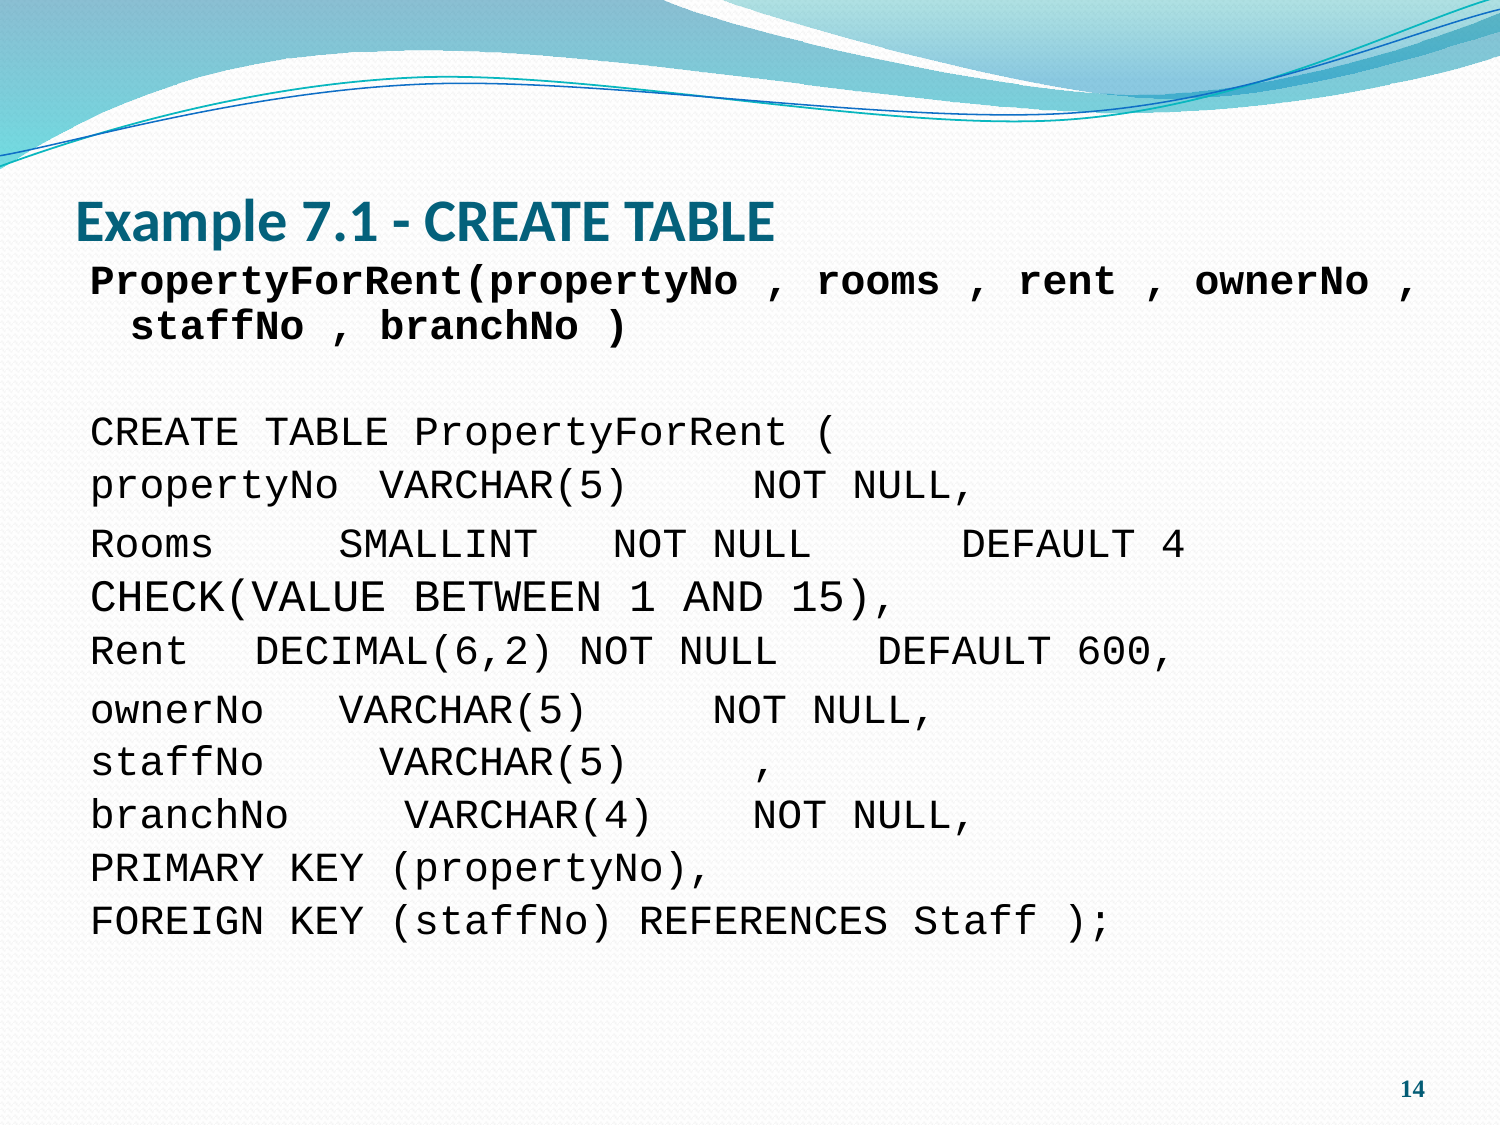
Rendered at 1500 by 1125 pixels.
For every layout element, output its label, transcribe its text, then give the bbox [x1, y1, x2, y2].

slide_number 14 [1299, 1042, 1425, 1103]
list PropertyForRent(propertyNo , rooms , rent , ownerNo , staffNo , branchNo ) CREATE TABLE PropertyForRent ( propertyNo VARCHAR(5) NOT NULL, Rooms SMALLINT NOT NULL DEFAULT 4 CHECK(VALUE BETWEEN 1 AND 15), Rent DECIMAL(6,2) NOT NULL DEFAULT 600, ownerNo VARCHAR(5) NOT NULL, staffNo VARCHAR(5) , branchNo VARCHAR(4) NOT NULL, PRIMARY KEY (propertyNo), FOREIGN KEY (staffNo) REFERENCES Staff ); [75, 251, 1438, 965]
title Example 7.1 - CREATE TABLE [75, 66, 1425, 251]
